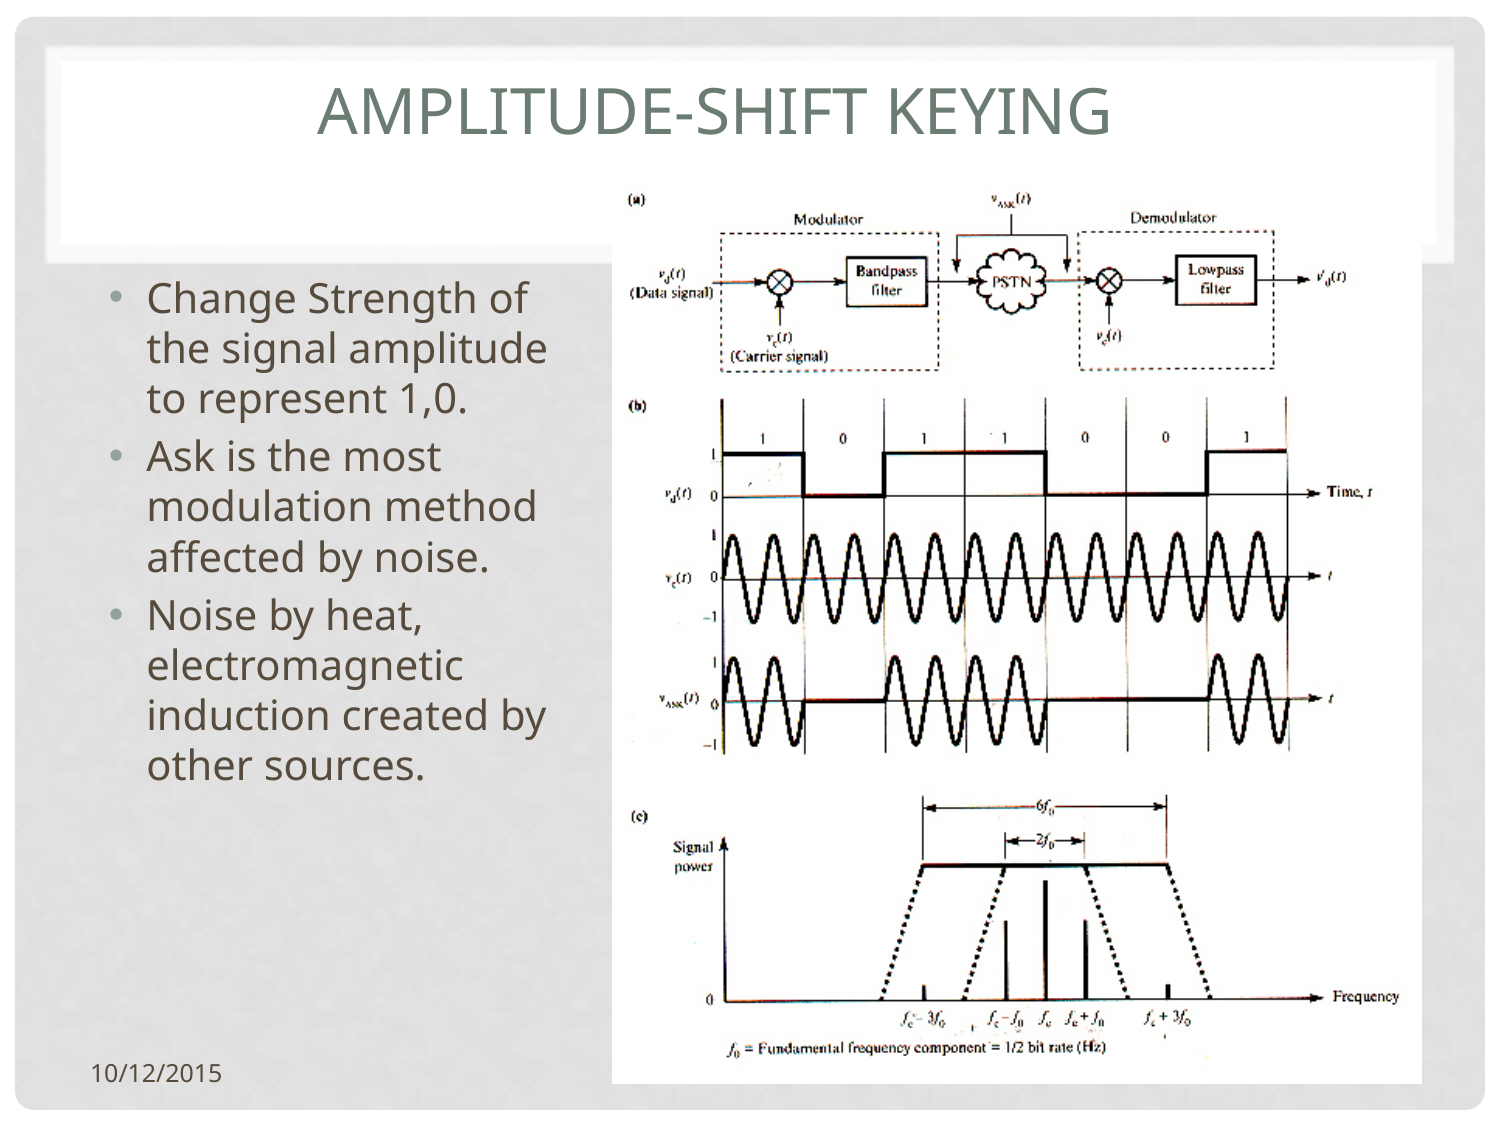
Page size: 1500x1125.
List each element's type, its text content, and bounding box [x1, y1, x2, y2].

title Amplitude-shift keying [150, 62, 1282, 155]
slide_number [75, 1042, 425, 1103]
footer Lect4 NET301 [512, 1042, 988, 1103]
list Change Strength of the signal amplitude to represent 1,0. Ask is the most modulation method affected by noise. Noise by heat, electromagnetic induction created by other sources. [75, 264, 600, 1059]
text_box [612, 174, 1422, 1084]
slide_number 14 [1074, 1042, 1425, 1103]
